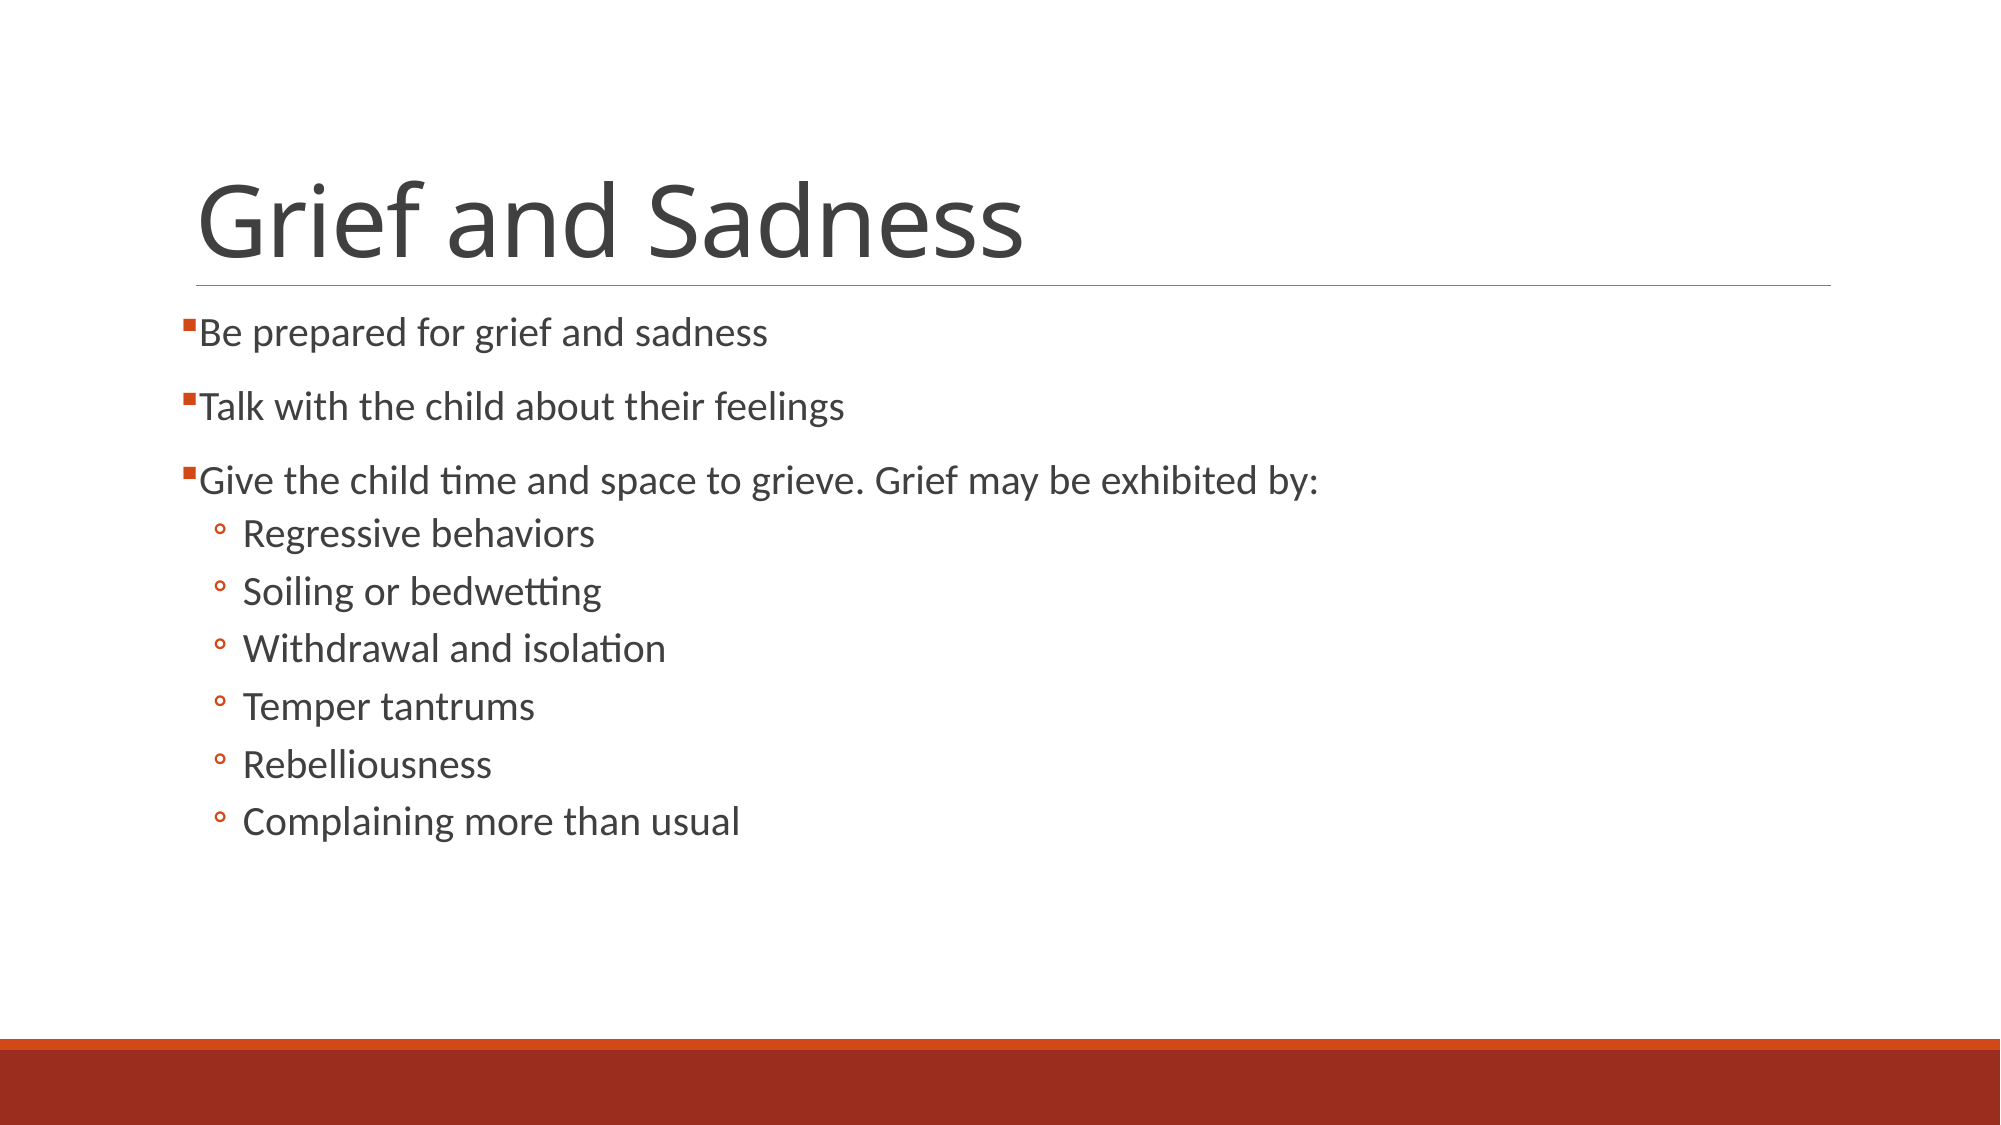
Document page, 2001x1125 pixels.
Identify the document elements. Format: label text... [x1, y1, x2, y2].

list Be prepared for grief and sadness Talk with the child about their feelings Give the child time and space to grieve. Grief may be exhibited by: Regressive behaviors Soiling or bedwetting Withdrawal and isolation Temper tantrums Rebelliousness Complaining more than usual [180, 302, 1830, 963]
title Grief and Sadness [180, 47, 1830, 285]
